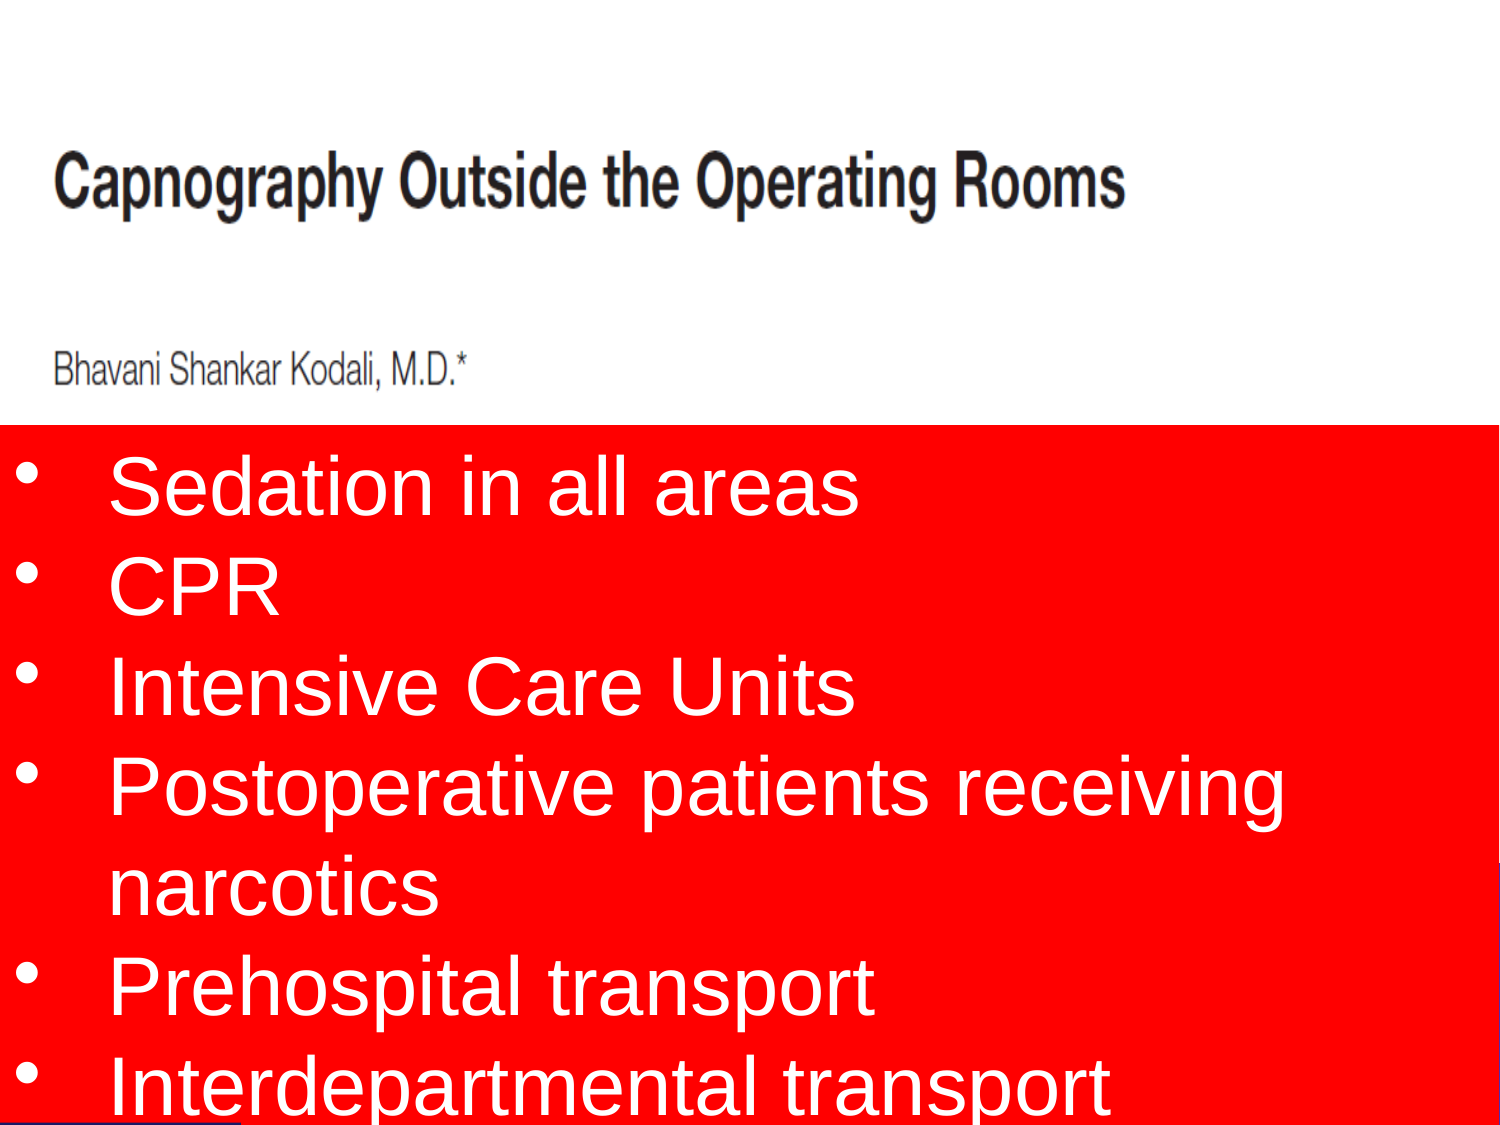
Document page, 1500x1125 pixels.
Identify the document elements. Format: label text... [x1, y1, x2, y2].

text_box Sedation in all areas CPR Intensive Care Units Postoperative patients receiving narcotics Prehospital transport Interdepartmental transport [0, 871, 1500, 1125]
picture [0, 0, 1500, 863]
